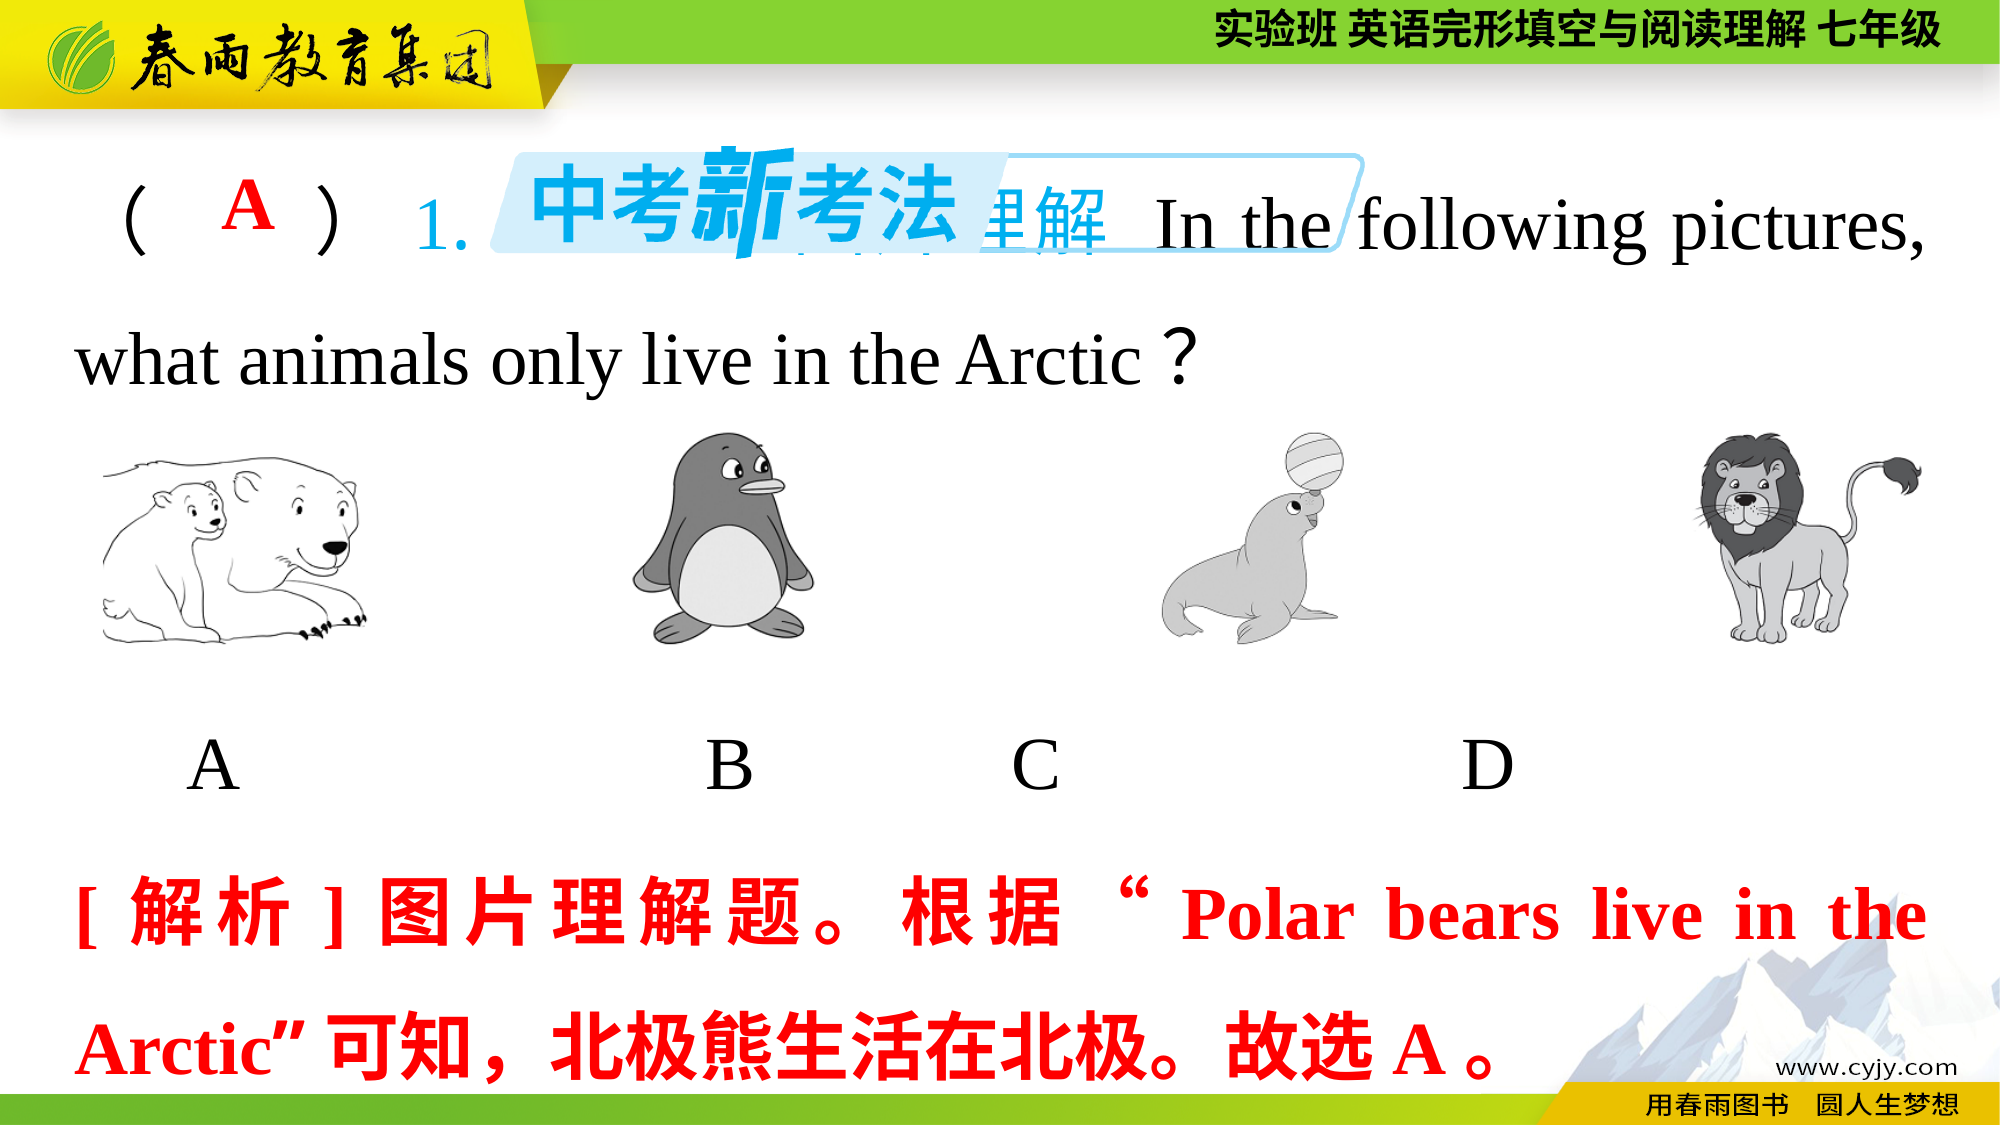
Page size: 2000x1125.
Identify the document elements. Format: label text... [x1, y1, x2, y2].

list （ ）1. 图片理解 In the following pictures, what animals only live in the Arctic？ A B C D [59, 122, 1944, 811]
picture [0, 0, 2000, 1125]
text_box [解析]图片理解题。根据“Polar bears live in the Arctic”可知，北极熊生活在北极。故选A。 [59, 811, 1944, 1097]
text_box A [206, 146, 291, 252]
